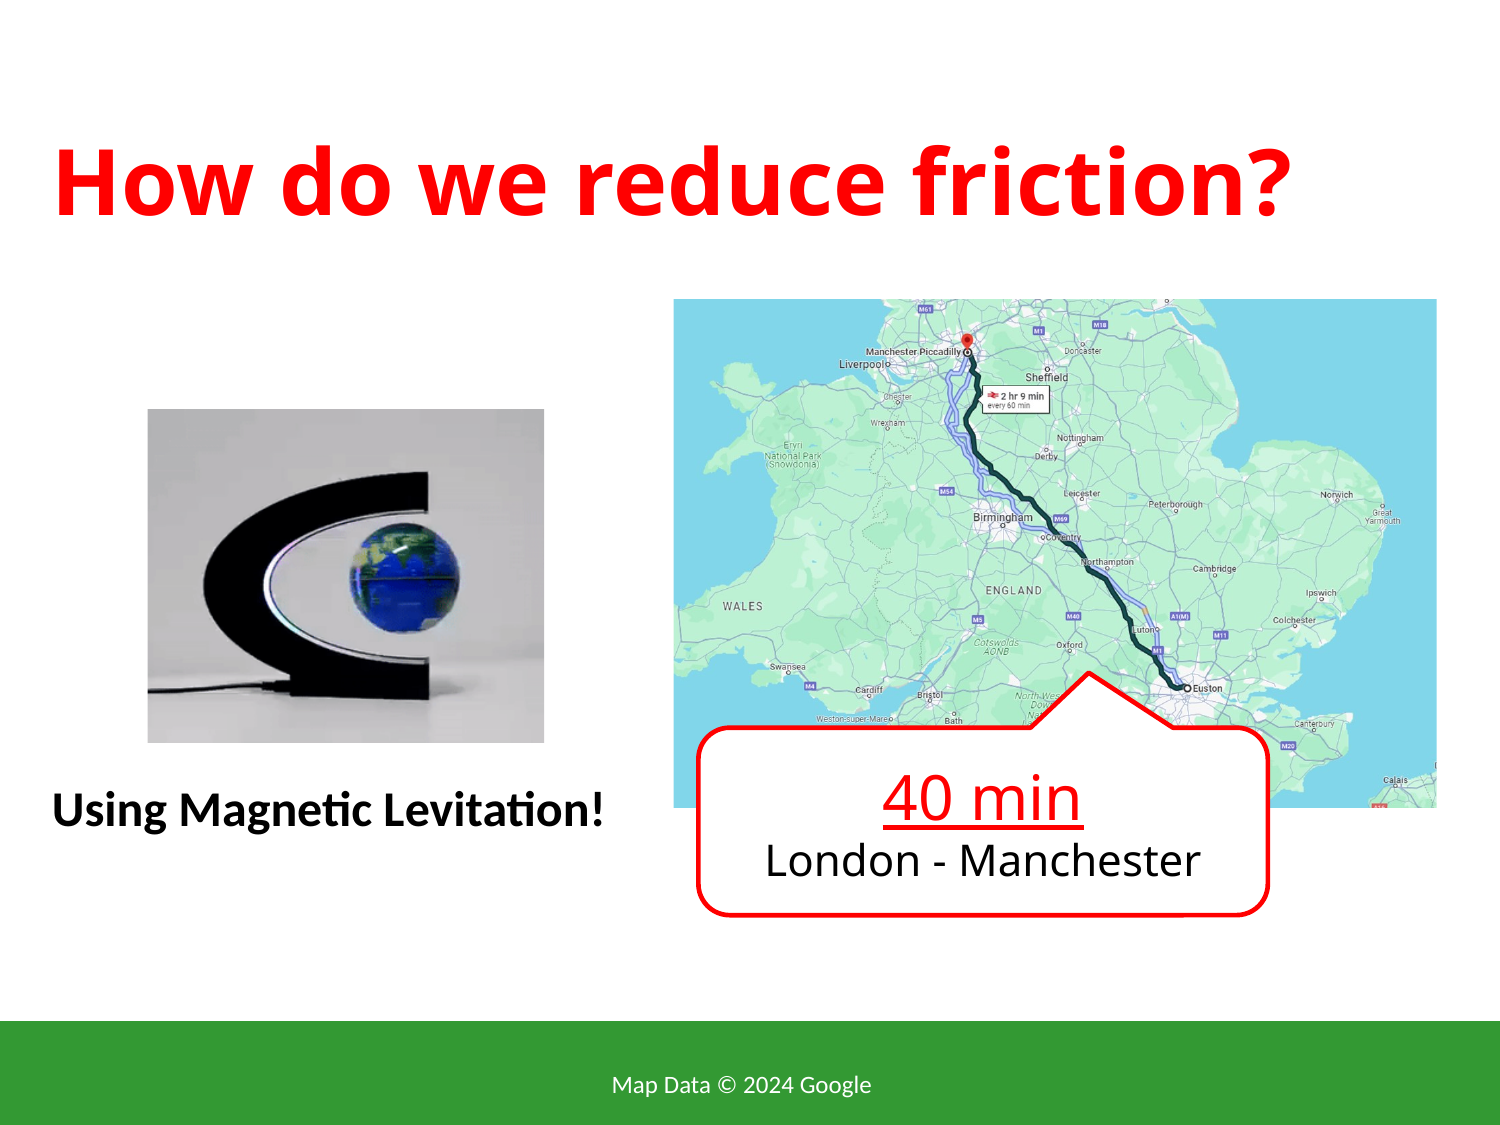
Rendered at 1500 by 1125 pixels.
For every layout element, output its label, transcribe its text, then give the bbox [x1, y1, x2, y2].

text_box 40 min London - Manchester [696, 815, 1270, 918]
footer Map Data © 2024 Google [37, 1042, 1447, 1125]
text_box How do we reduce friction? [37, 116, 1360, 242]
text_box Using Magnetic Levitation! [37, 769, 674, 844]
text_box [0, 1021, 1500, 1125]
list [147, 409, 545, 743]
picture [673, 299, 1437, 808]
